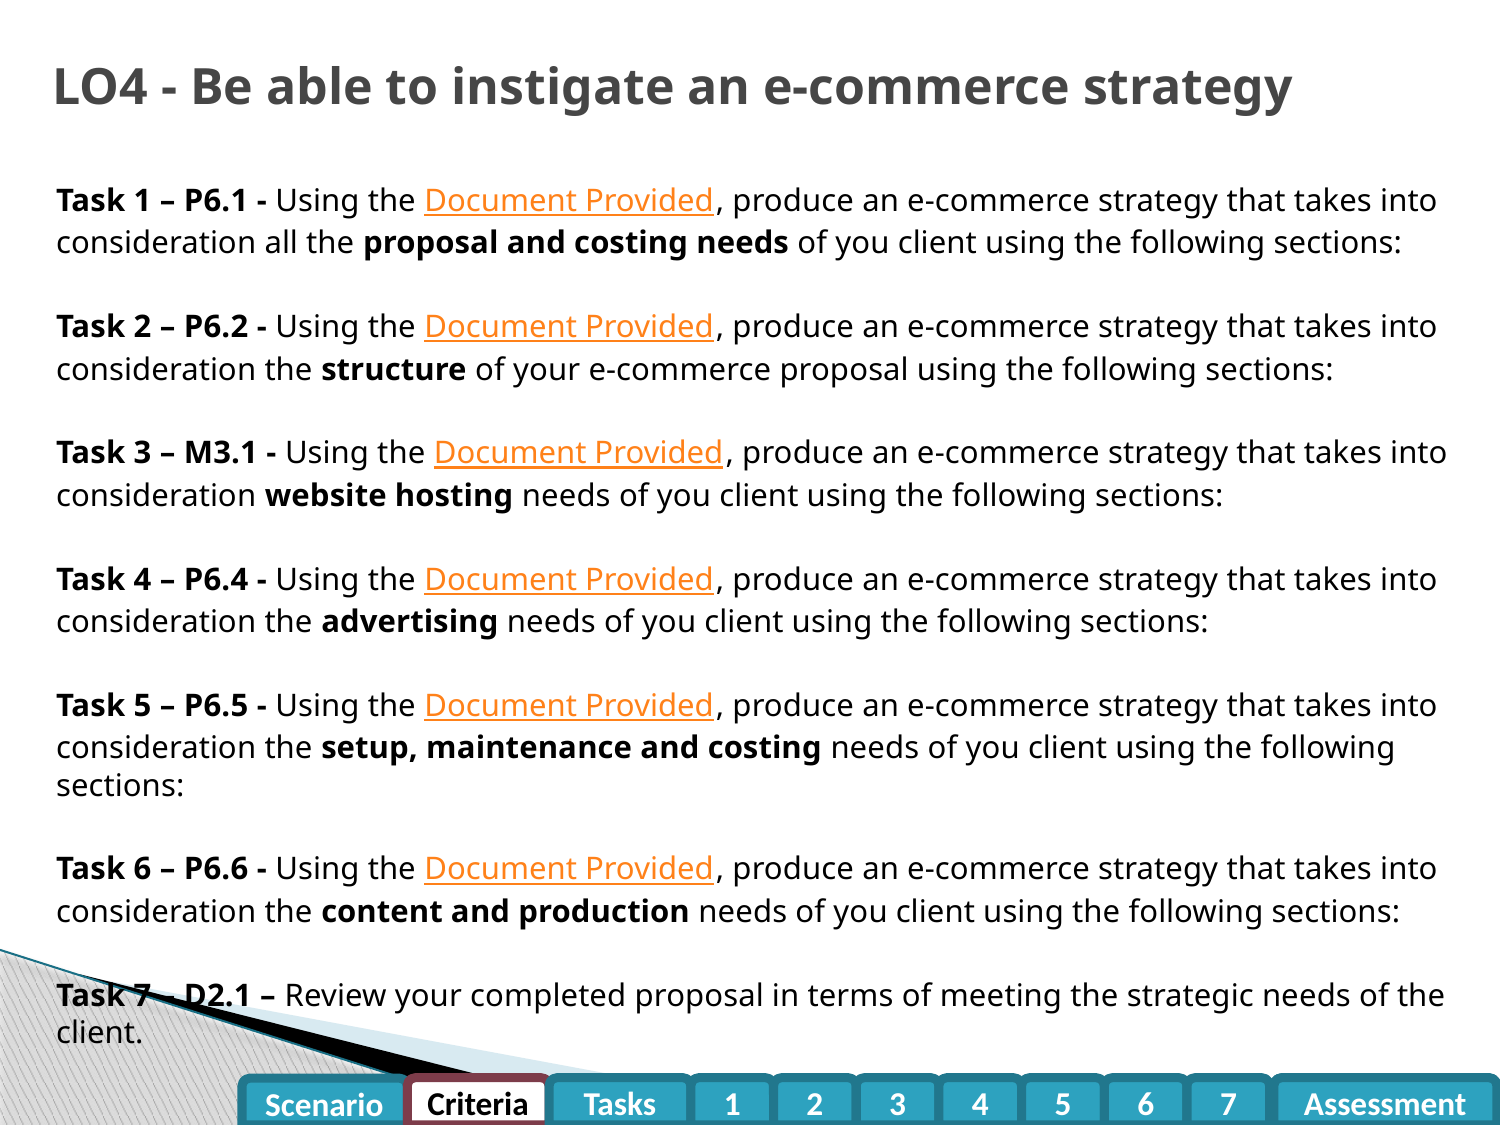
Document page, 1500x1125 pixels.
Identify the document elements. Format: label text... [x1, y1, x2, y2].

text_box Assessment [1269, 1073, 1500, 1125]
title LO4 - Be able to instigate an e-commerce strategy [37, 19, 1471, 149]
list Task 1 – P6.1 - Using the Document Provided, produce an e-commerce strategy that takes into consideration all the proposal and costing needs of you client using the following sections: Task 2 – P6.2 - Using the Document Provided, produce an e-commerce strategy that takes into consideration the structure of your e-commerce proposal using the following sections: Task 3 – M3.1 - Using the Document Provided, produce an e-commerce strategy that takes into consideration website hosting needs of you client using the following sections: Task 4 – P6.4 - Using the Document Provided, produce an e-commerce strategy that takes into consideration the advertising needs of you client using the following sections: Task 5 – P6.5 - Using the Document Provided, produce an e-commerce strategy that takes into consideration the setup, maintenance and costing needs of you client using the following sections: Task 6 – P6.6 - Using the Document Provided, produce an e-commerce strategy that takes into consideration the content and production needs of you client using the following sections: Task 7 – D2.1 – Review your completed proposal in terms of meeting the strategic needs of the client. [41, 172, 1471, 1071]
